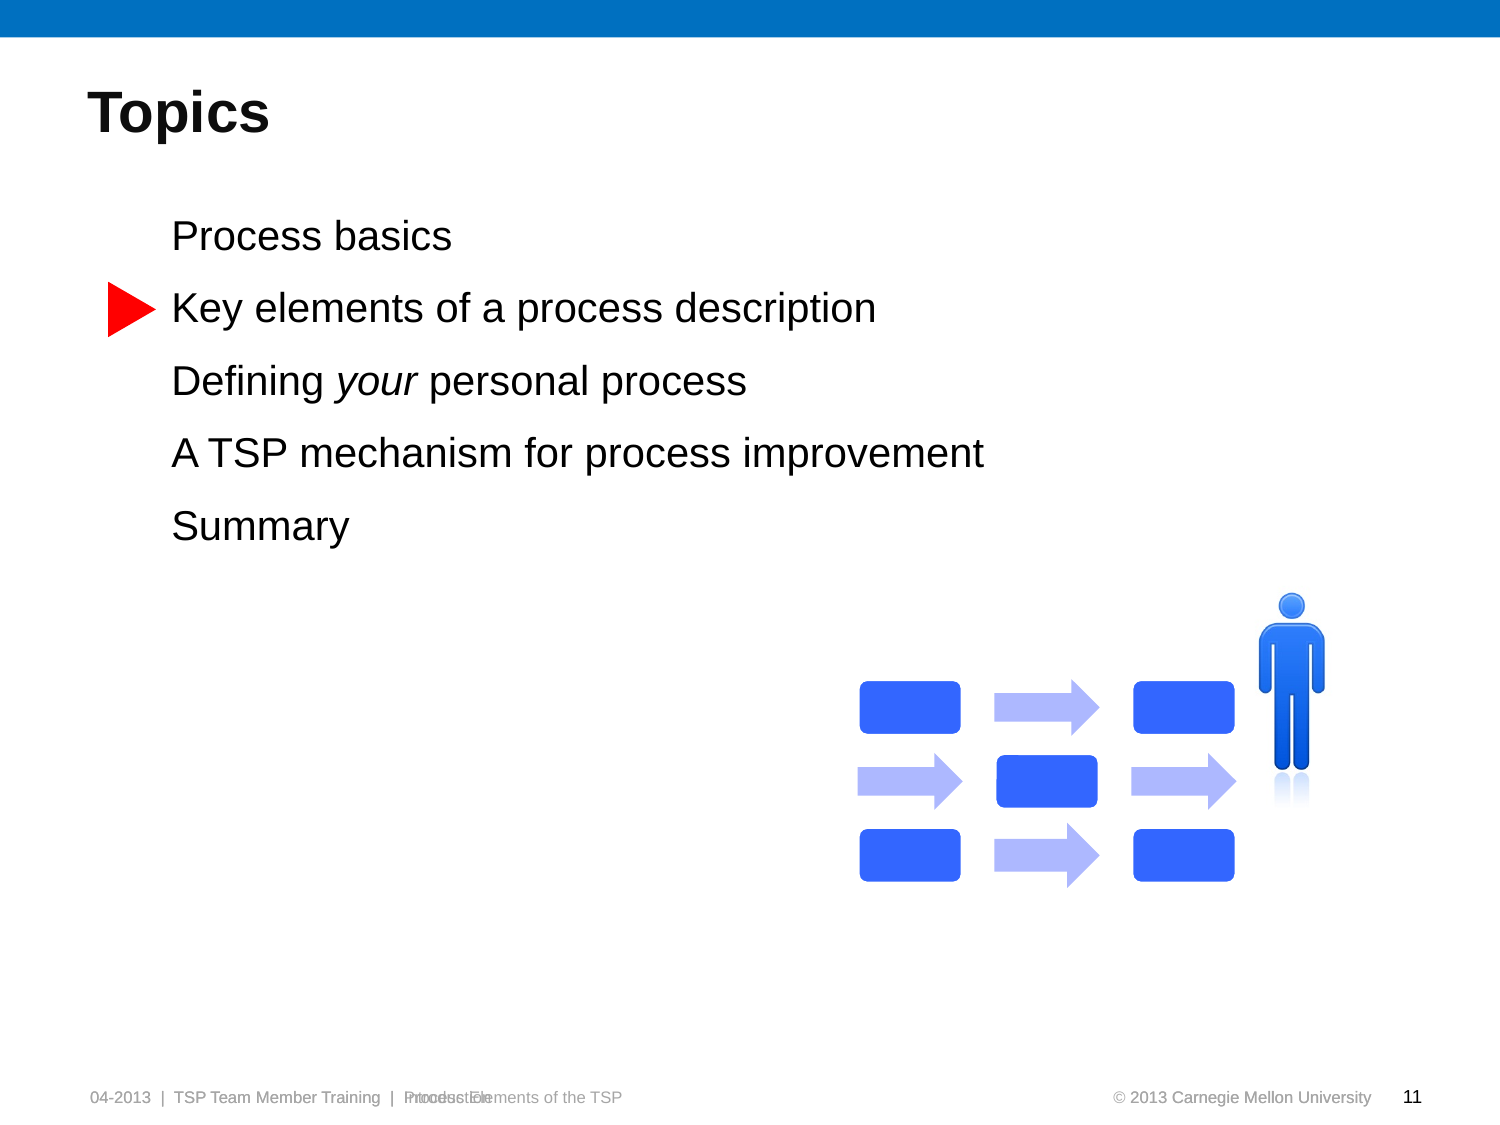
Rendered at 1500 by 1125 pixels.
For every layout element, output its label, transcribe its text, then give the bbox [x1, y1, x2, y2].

list Process basics Key elements of a process description Defining your personal process A TSP mechanism for process improvement Summary [170, 212, 1440, 1026]
title Topics [87, 87, 1439, 226]
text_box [857, 678, 1237, 847]
text_box [108, 281, 156, 338]
picture [1222, 575, 1339, 816]
